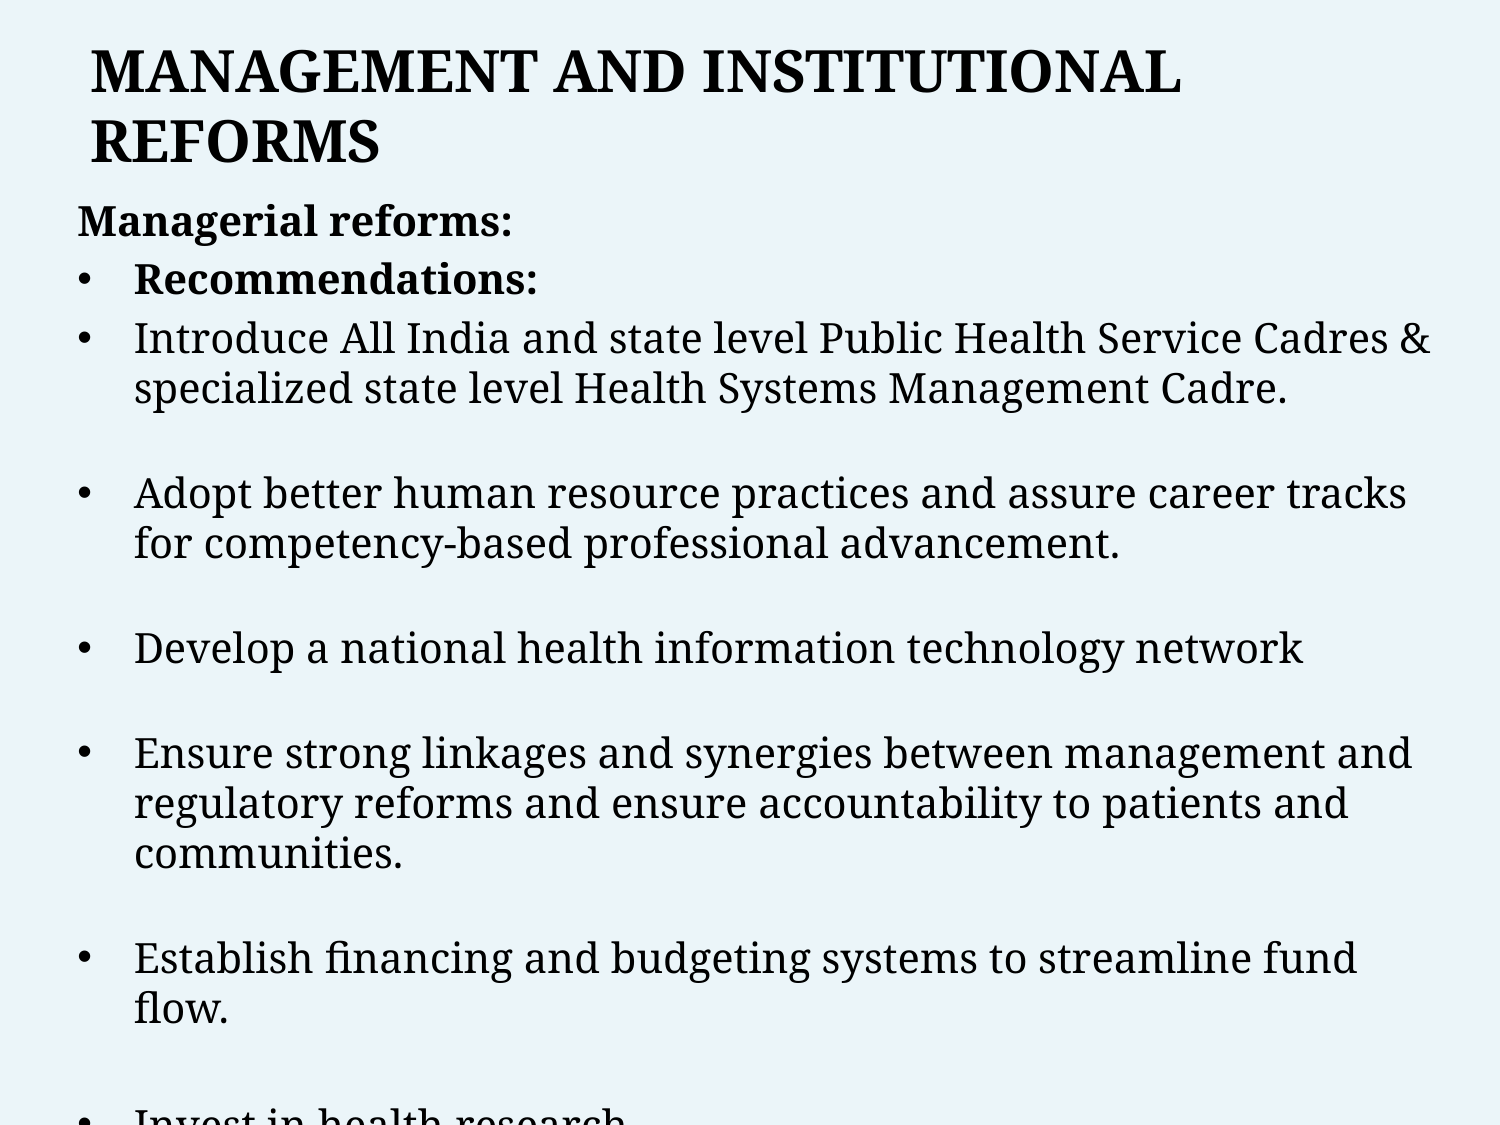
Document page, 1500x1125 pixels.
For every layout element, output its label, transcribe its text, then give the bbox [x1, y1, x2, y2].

list Managerial reforms: Recommendations: Introduce All India and state level Public Health Service Cadres & specialized state level Health Systems Management Cadre. Adopt better human resource practices and assure career tracks for competency-based professional advancement. Develop a national health information technology network Ensure strong linkages and synergies between management and regulatory reforms and ensure accountability to patients and communities. Establish financing and budgeting systems to streamline fund flow. Invest in health research [62, 187, 1463, 1075]
title MANAGEMENT AND INSTITUTIONAL REFORMS [75, 45, 1425, 187]
